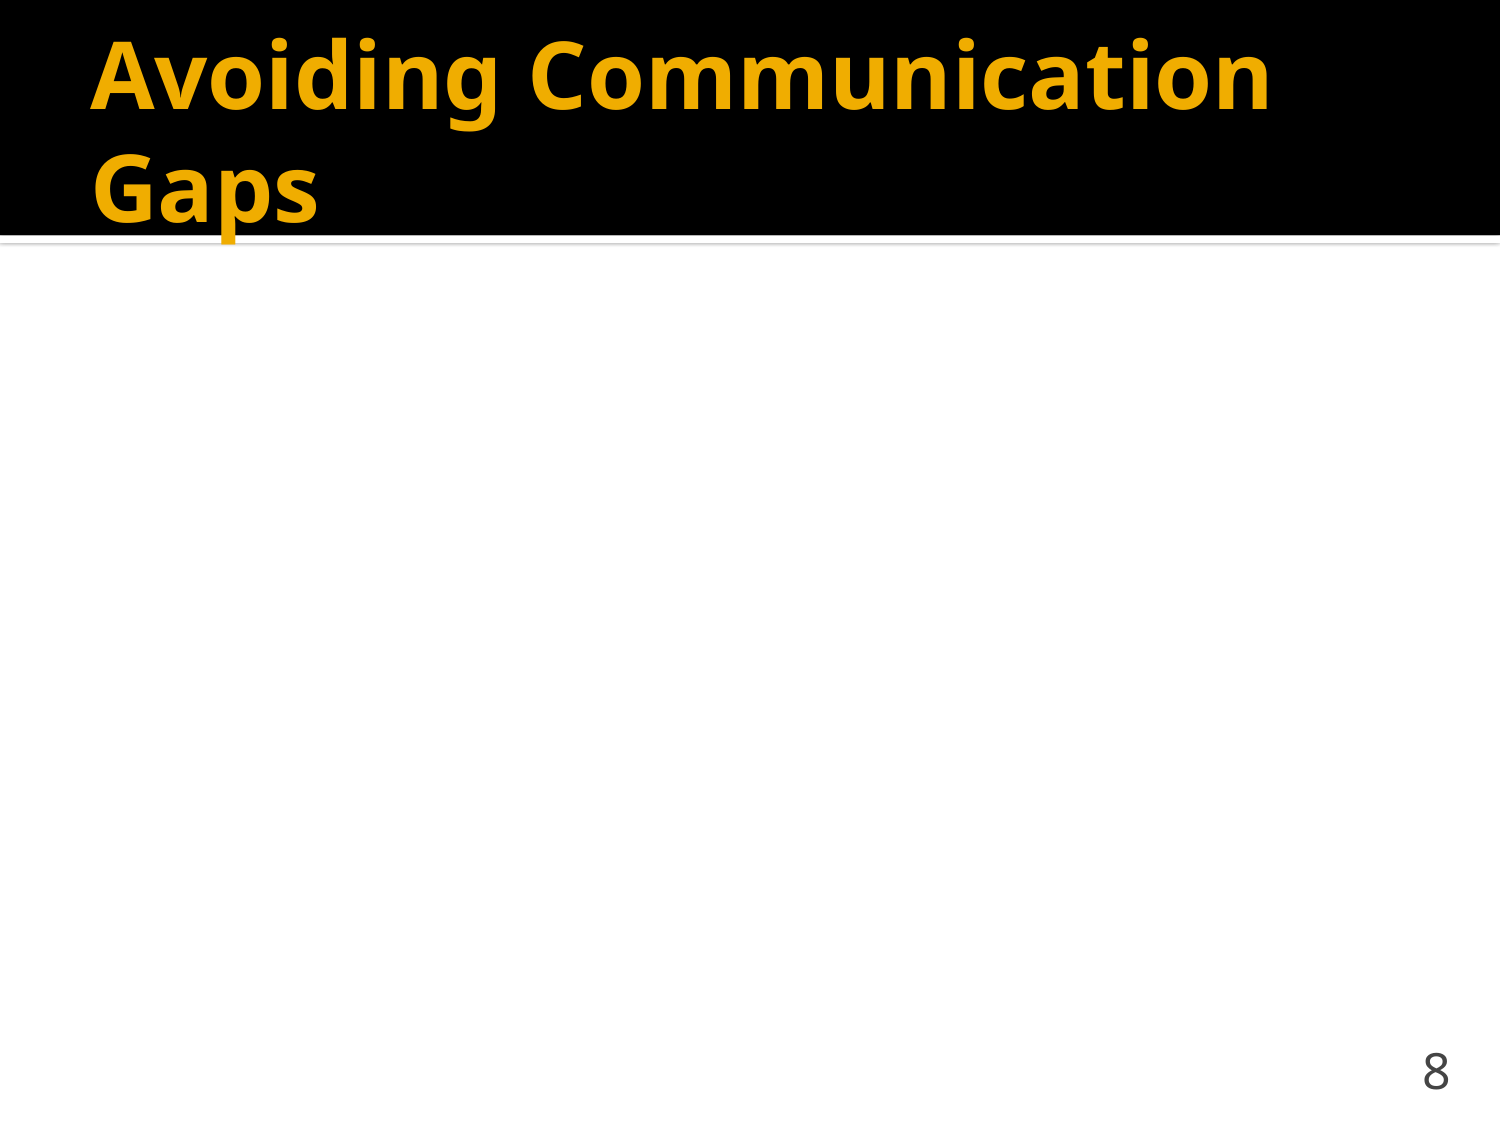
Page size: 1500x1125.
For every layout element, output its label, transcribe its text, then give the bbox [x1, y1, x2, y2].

title Avoiding Communication Gaps [75, 25, 1425, 231]
slide_number 8 [1345, 1062, 1467, 1108]
